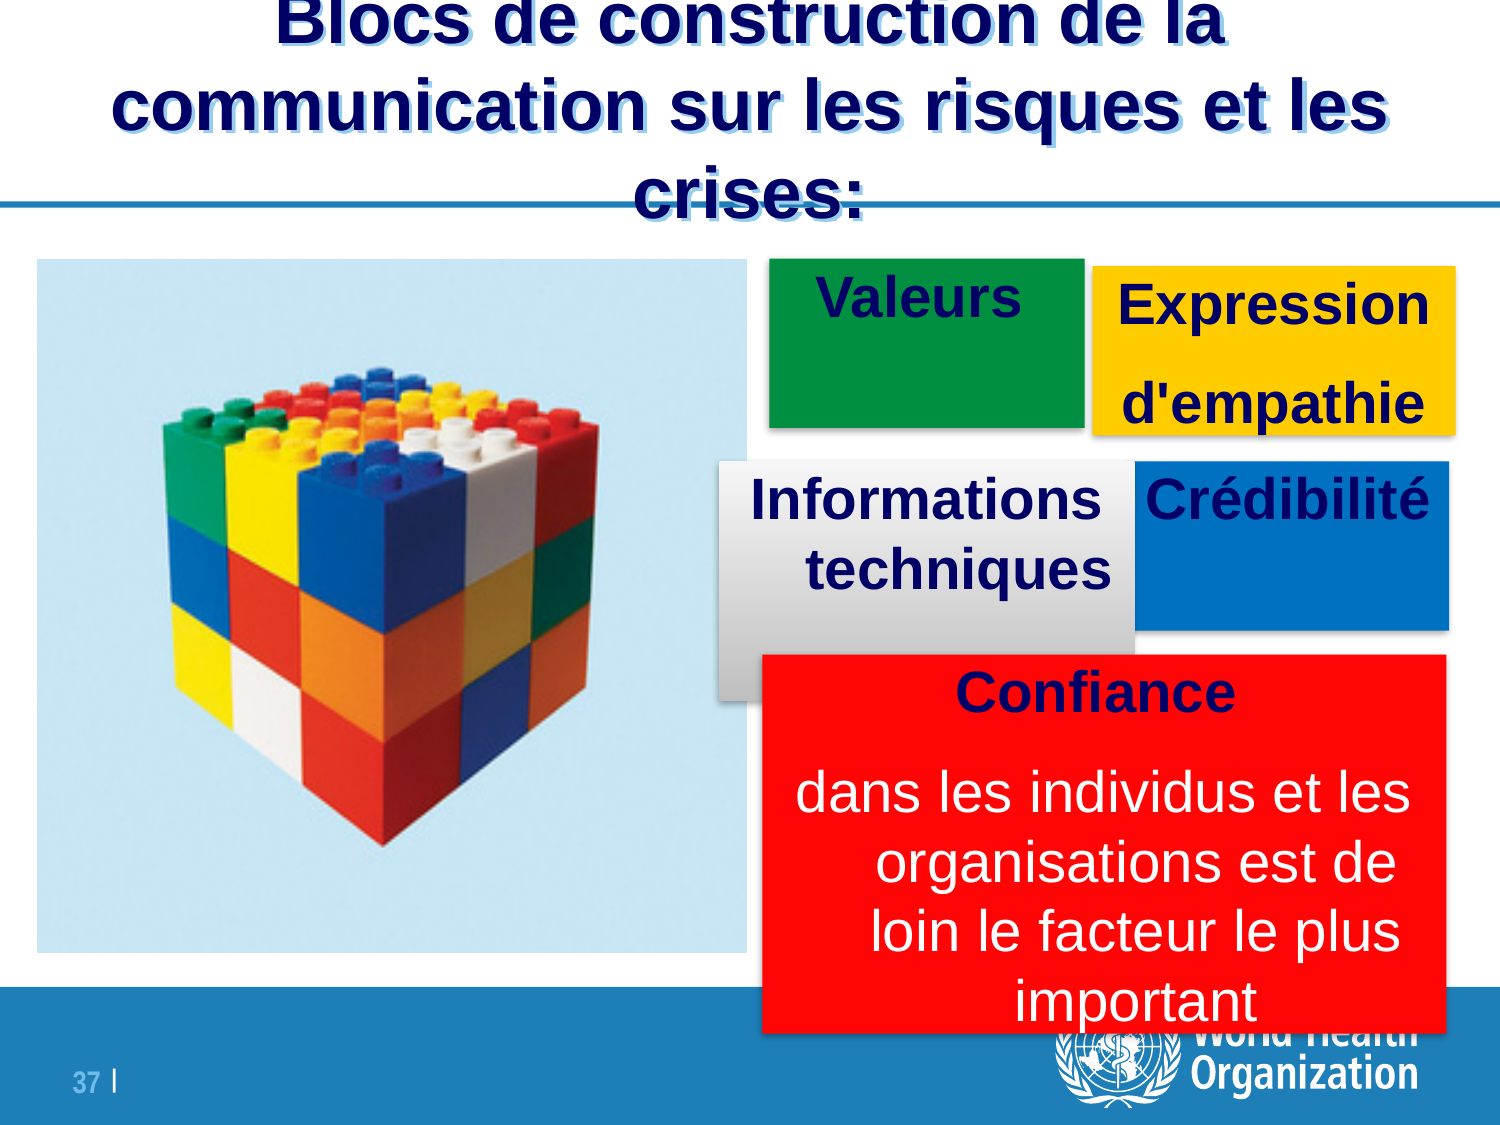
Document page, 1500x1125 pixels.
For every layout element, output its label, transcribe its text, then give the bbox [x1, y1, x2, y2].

text_box Confiance dans les individus et les organisations est de loin le facteur le plus important [762, 654, 1447, 1034]
text_box Crédibilité [1136, 461, 1450, 631]
title Blocs de construction de la communication sur les risques et les crises: [0, 0, 1500, 204]
text_box Valeurs [769, 258, 1085, 428]
text_box Informations techniques [751, 461, 1135, 701]
text_box Expression d'empathie [1092, 266, 1456, 436]
picture [37, 259, 748, 953]
